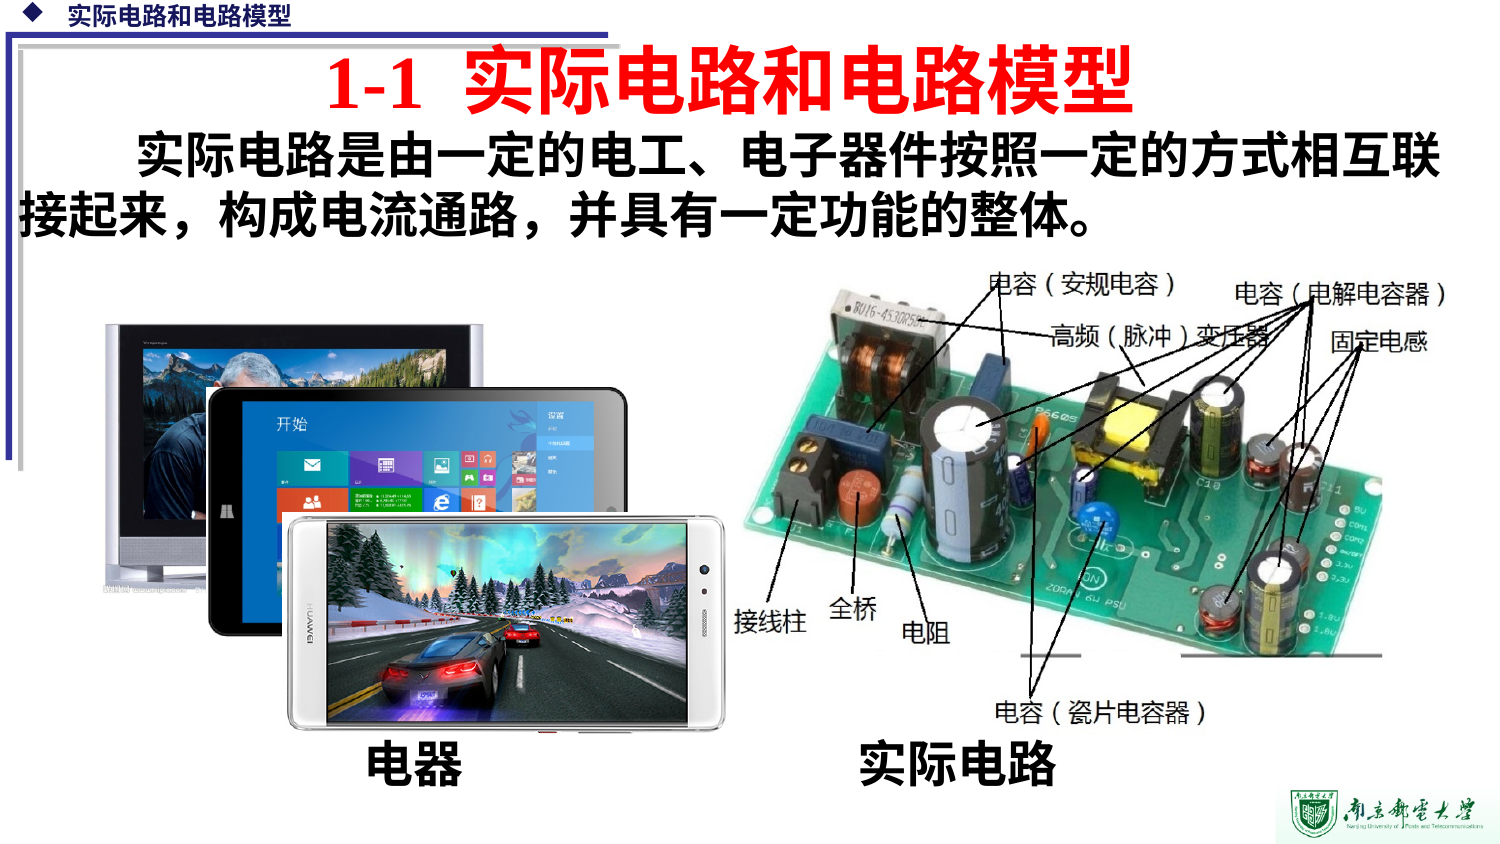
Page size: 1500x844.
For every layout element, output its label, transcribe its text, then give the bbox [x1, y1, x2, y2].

text_box 电器 实际电路 [348, 745, 1325, 800]
picture [99, 256, 1449, 737]
text_box 1-1 实际电路和电路模型 实际电路是由一定的电工、电子器件按照一定的方式相互联接起来，构成电流通路，并具有一定功能的整体。 [3, 25, 1457, 251]
picture [1275, 781, 1500, 844]
